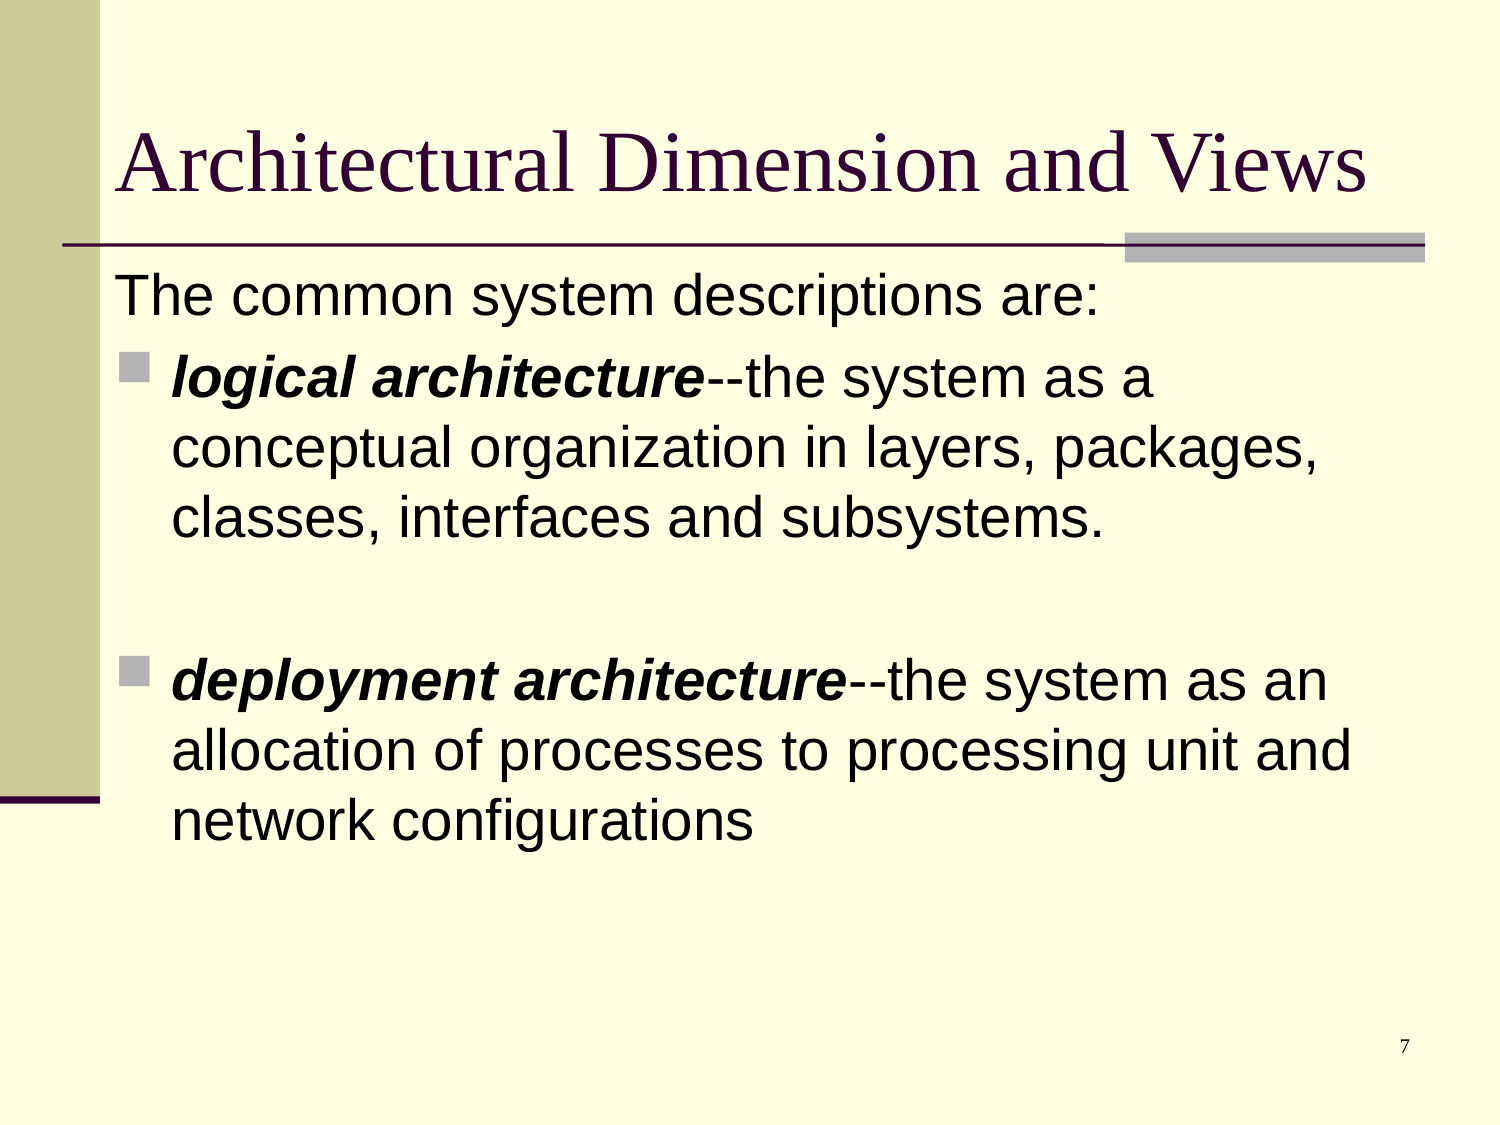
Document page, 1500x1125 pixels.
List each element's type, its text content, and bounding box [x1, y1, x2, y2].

title Architectural Dimension and Views [99, 62, 1438, 251]
list The common system descriptions are: logical architecture--the system as a conceptual organization in layers, packages, classes, interfaces and subsystems. deployment architecture--the system as an allocation of processes to processing unit and network configurations [99, 249, 1376, 994]
slide_number 7 [1112, 1024, 1426, 1101]
